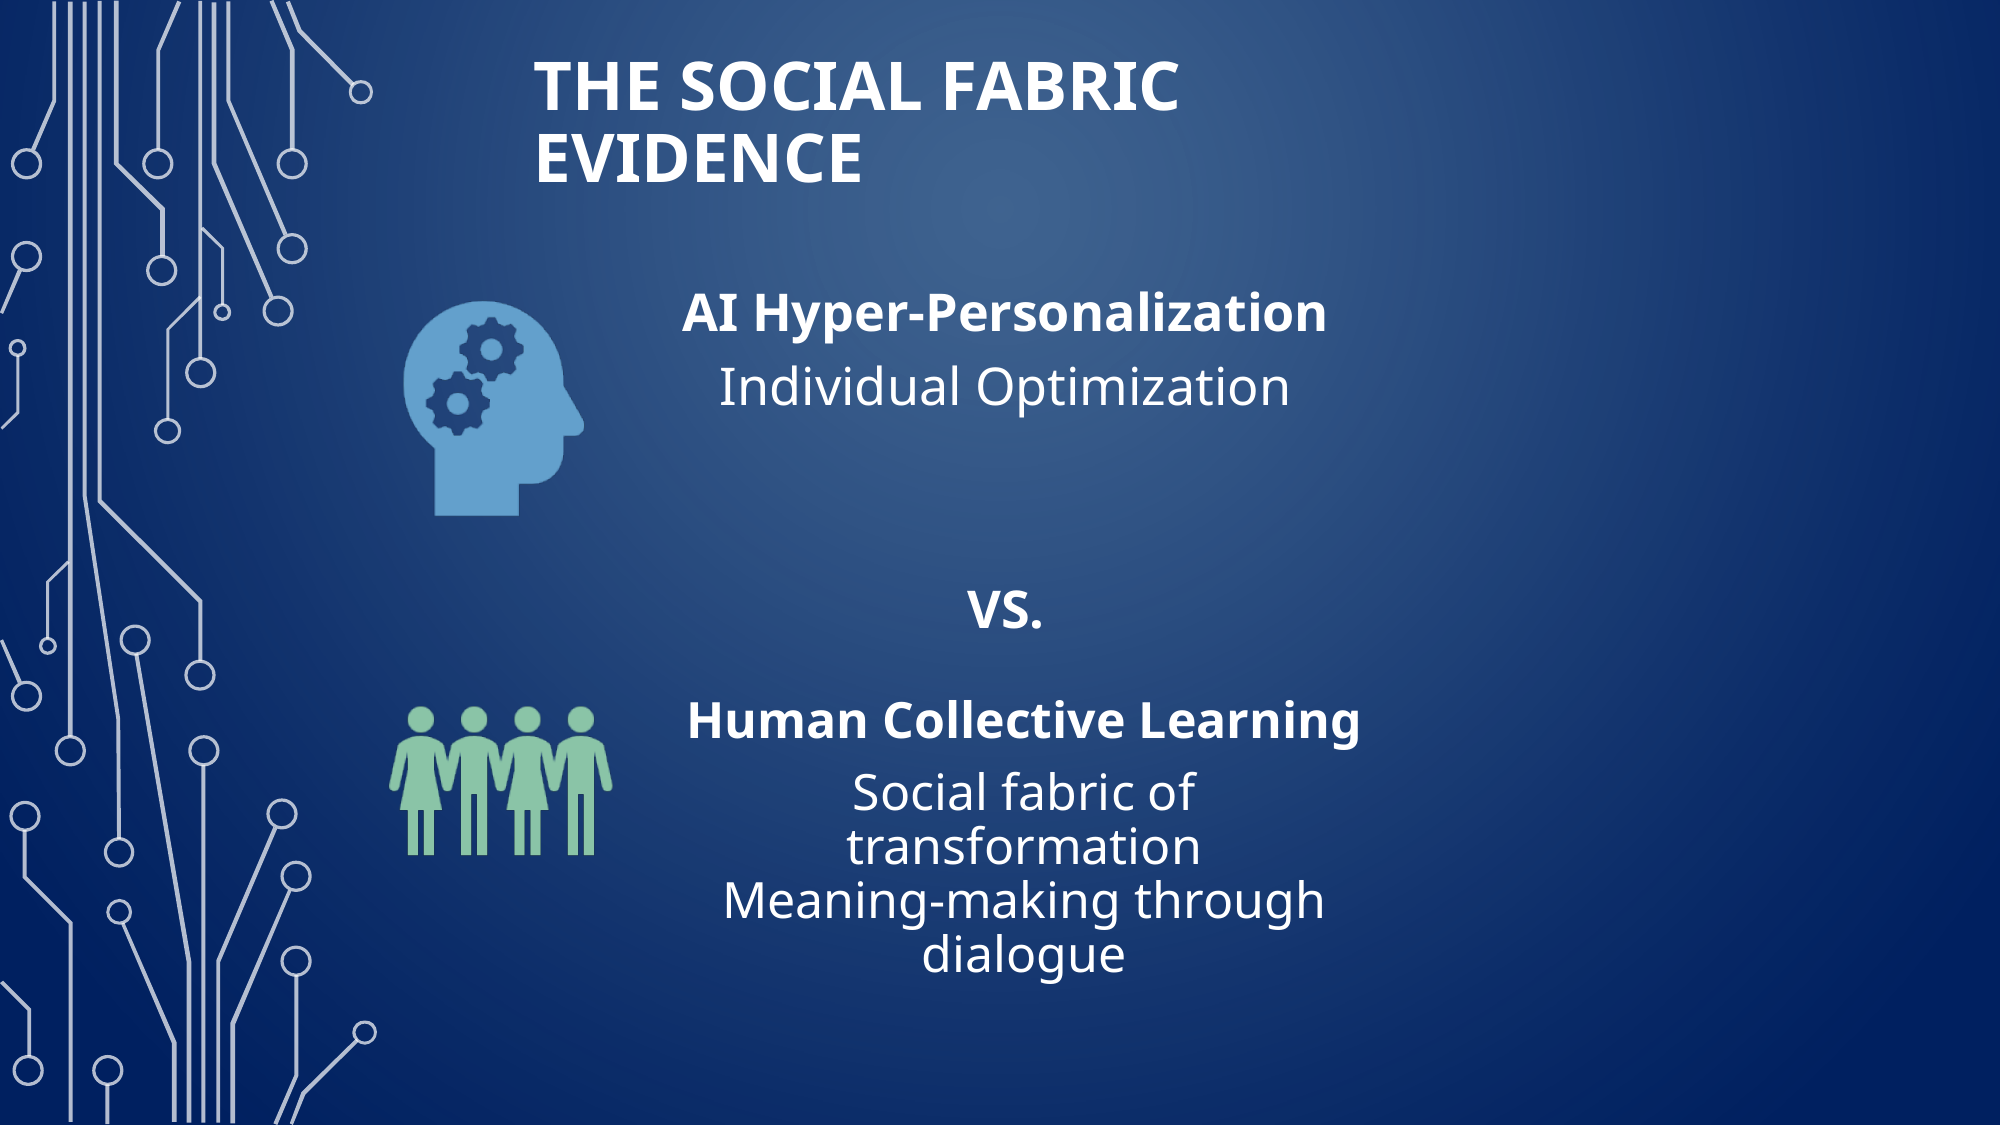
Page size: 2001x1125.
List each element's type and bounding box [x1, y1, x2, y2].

text_box [0, 0, 379, 1125]
list [351, 285, 1855, 1021]
text_box [379, 0, 2000, 1125]
